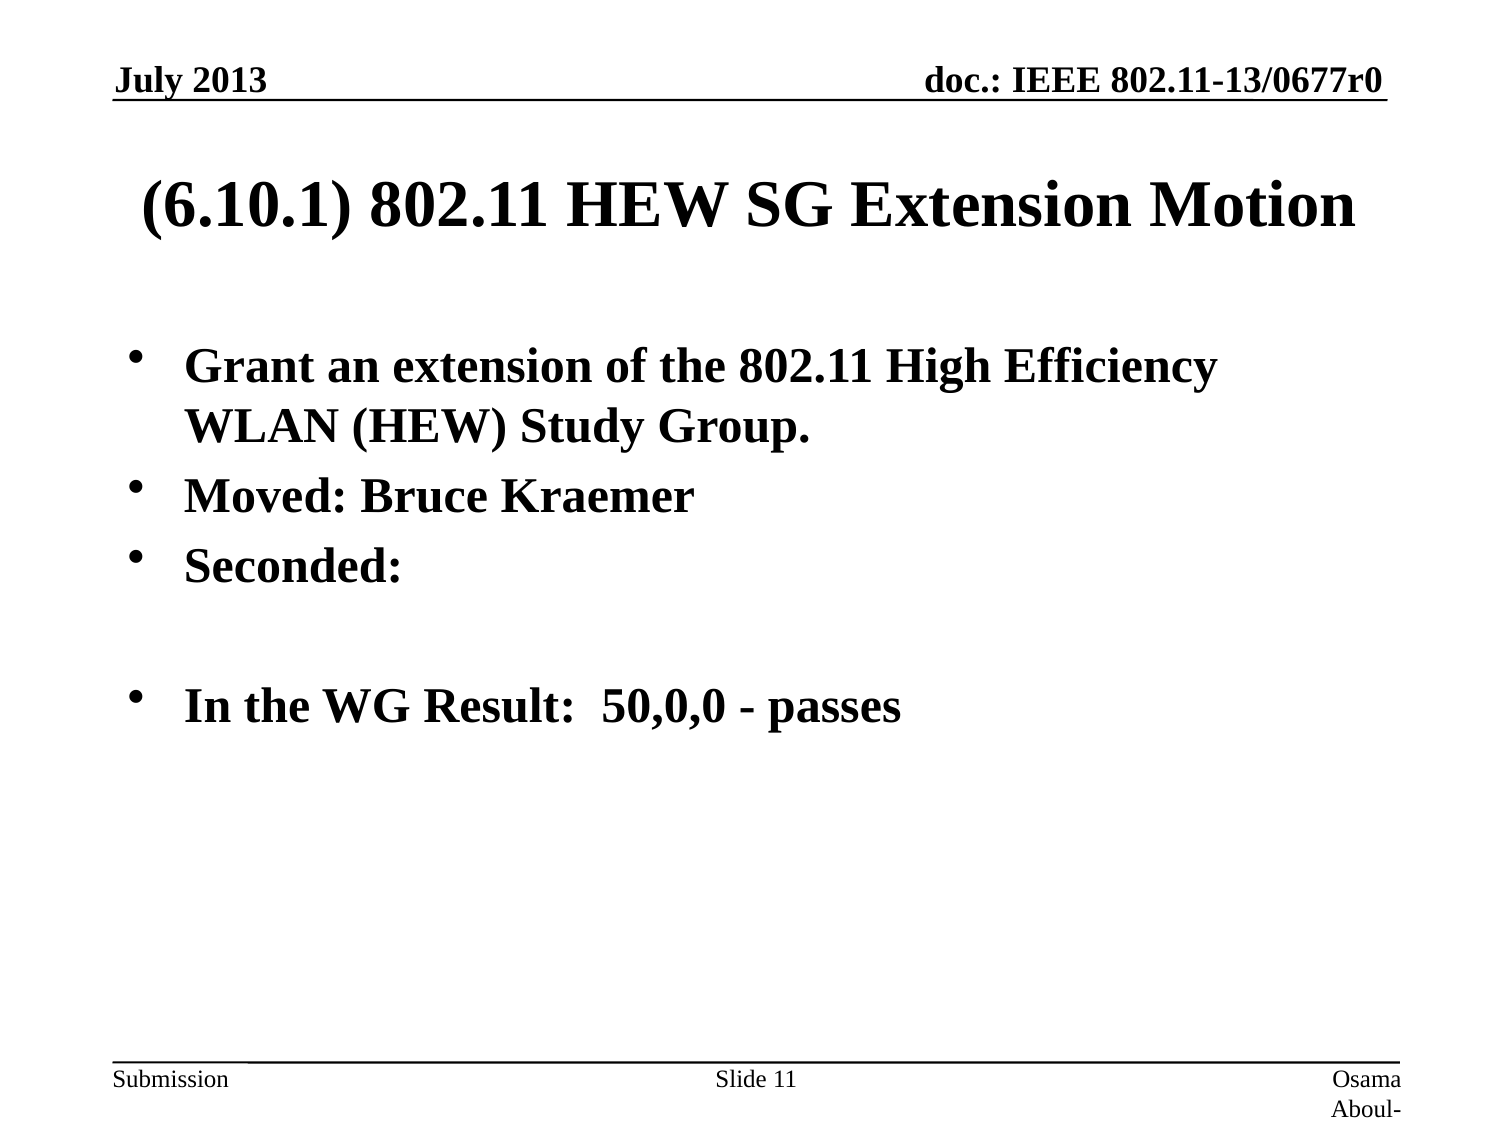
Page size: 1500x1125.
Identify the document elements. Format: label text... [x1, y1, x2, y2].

list Grant an extension of the 802.11 High Efficiency WLAN (HEW) Study Group. Moved: Bruce Kraemer Seconded: In the WG Result: 50,0,0 - passes [112, 324, 1388, 1000]
slide_number Slide 11 [712, 1061, 800, 1093]
title (6.10.1) 802.11 HEW SG Extension Motion [112, 112, 1388, 288]
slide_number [114, 54, 374, 101]
footer Osama Aboul-Magd (Huawei Technologies) [1324, 1061, 1402, 1093]
